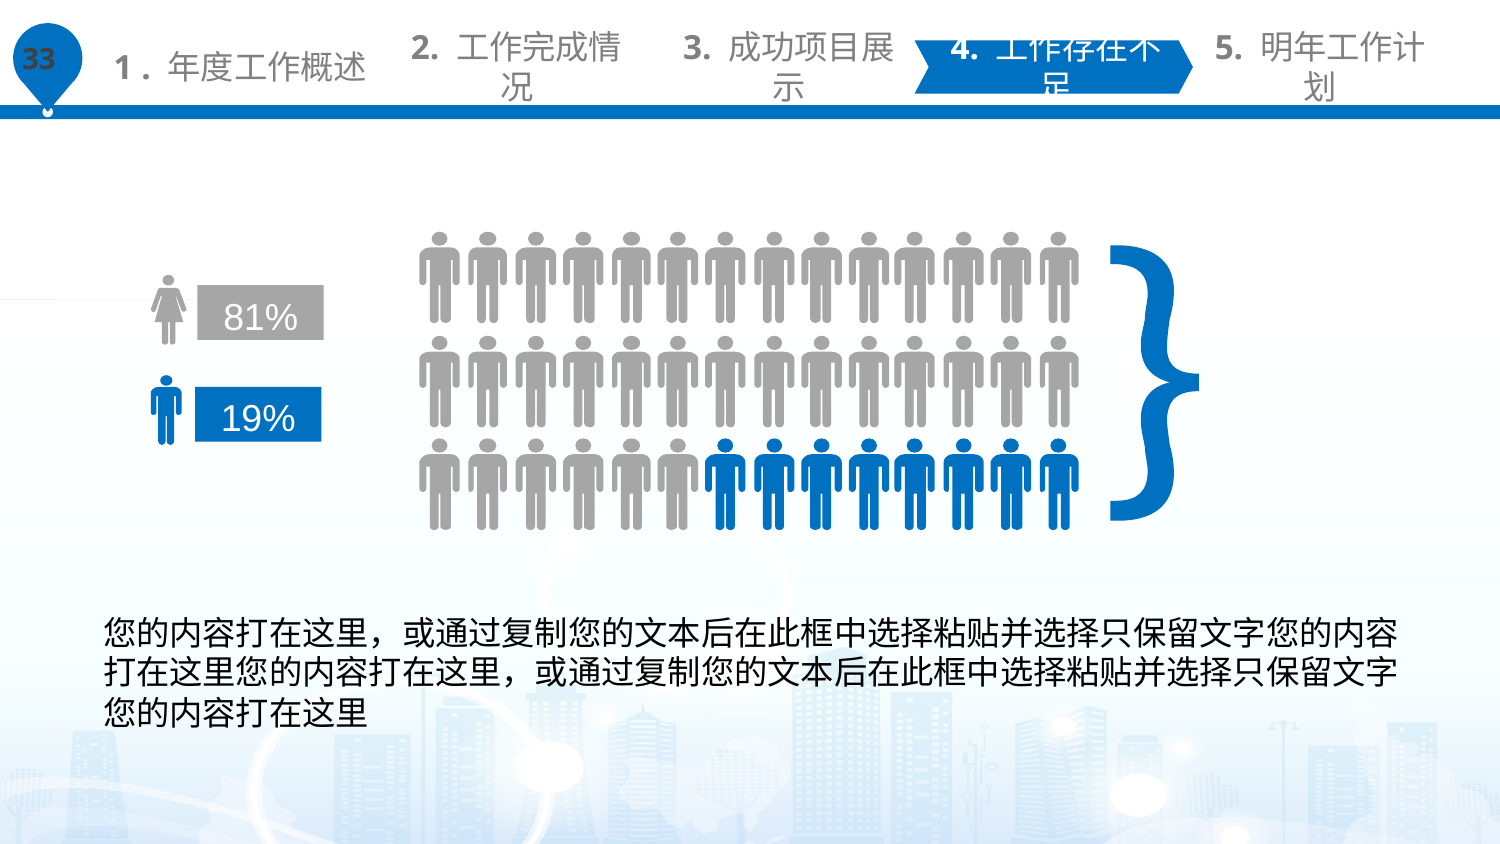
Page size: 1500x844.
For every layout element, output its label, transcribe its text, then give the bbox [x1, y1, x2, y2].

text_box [419, 231, 1079, 324]
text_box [419, 438, 699, 531]
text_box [704, 438, 1079, 531]
text_box 5. 明年工作计划 [1205, 26, 1436, 107]
text_box [1172, 38, 1195, 96]
text_box [912, 38, 941, 96]
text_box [419, 335, 1079, 428]
text_box 4. 工作存在不足 [941, 26, 1172, 107]
text_box 您的内容打在这里，或通过复制您的文本后在此框中选择粘贴并选择只保留文字您的内容打在这里您的内容打在这里，或通过复制您的文本后在此框中选择粘贴并选择只保留文字您的内容打在这里 [88, 604, 1424, 739]
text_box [150, 274, 324, 345]
text_box [1110, 245, 1199, 521]
text_box 1 . 年度工作概述 [100, 46, 380, 87]
text_box 2. 工作完成情况 [401, 26, 632, 107]
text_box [150, 374, 322, 446]
picture [0, 0, 1500, 105]
text_box 3. 成功项目展示 [673, 26, 905, 107]
text_box [0, 120, 1500, 844]
